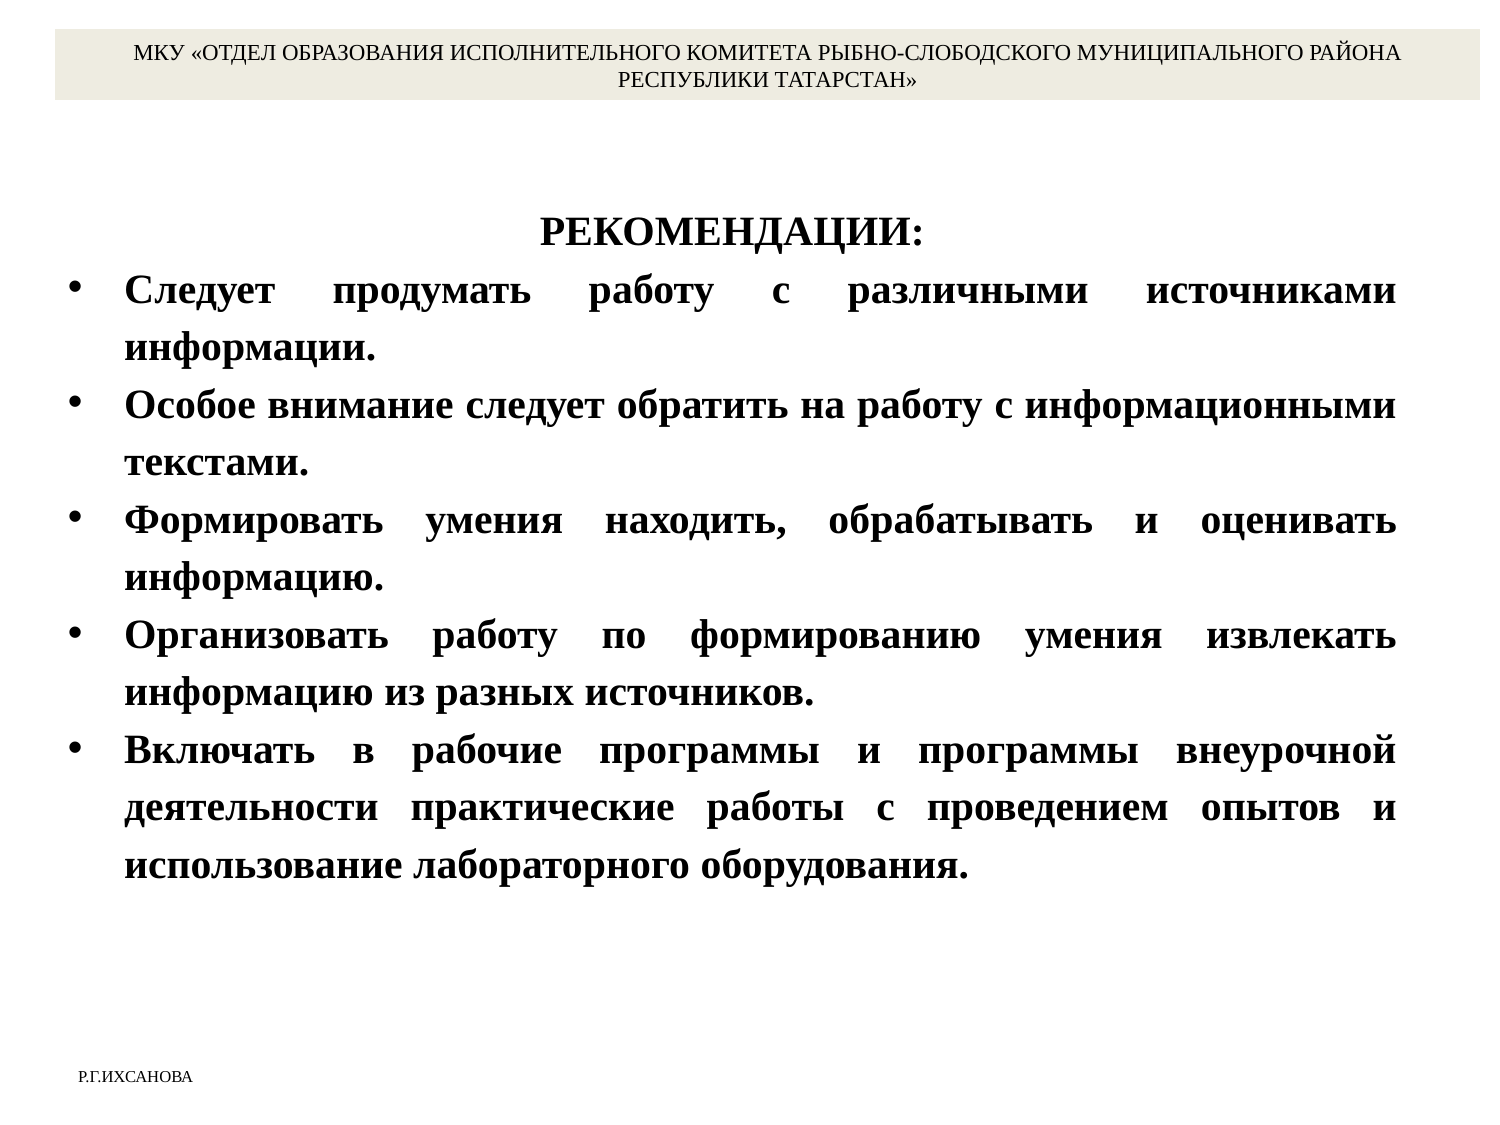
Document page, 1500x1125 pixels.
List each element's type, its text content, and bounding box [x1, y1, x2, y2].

text_box РЕКОМЕНДАЦИИ: Следует продумать работу с различными источниками информации. Особое внимание следует обратить на работу с информационными текстами. Формировать умения находить, обрабатывать и оценивать информацию. Организовать работу по формированию умения извлекать информацию из разных источников. Включать в рабочие программы и программы внеурочной деятельности практические работы с проведением опытов и использование лабораторного оборудования. [53, 189, 1412, 895]
text_box МКУ «ОТДЕЛ ОБРАЗОВАНИЯ ИСПОЛНИТЕЛЬНОГО КОМИТЕТА РЫБНО-СЛОБОДСКОГО МУНИЦИПАЛЬНОГО РАЙОНА РЕСПУБЛИКИ ТАТАРСТАН» [51, 25, 1484, 104]
text_box Р.Г.ИХСАНОВА [16, 1045, 256, 1108]
